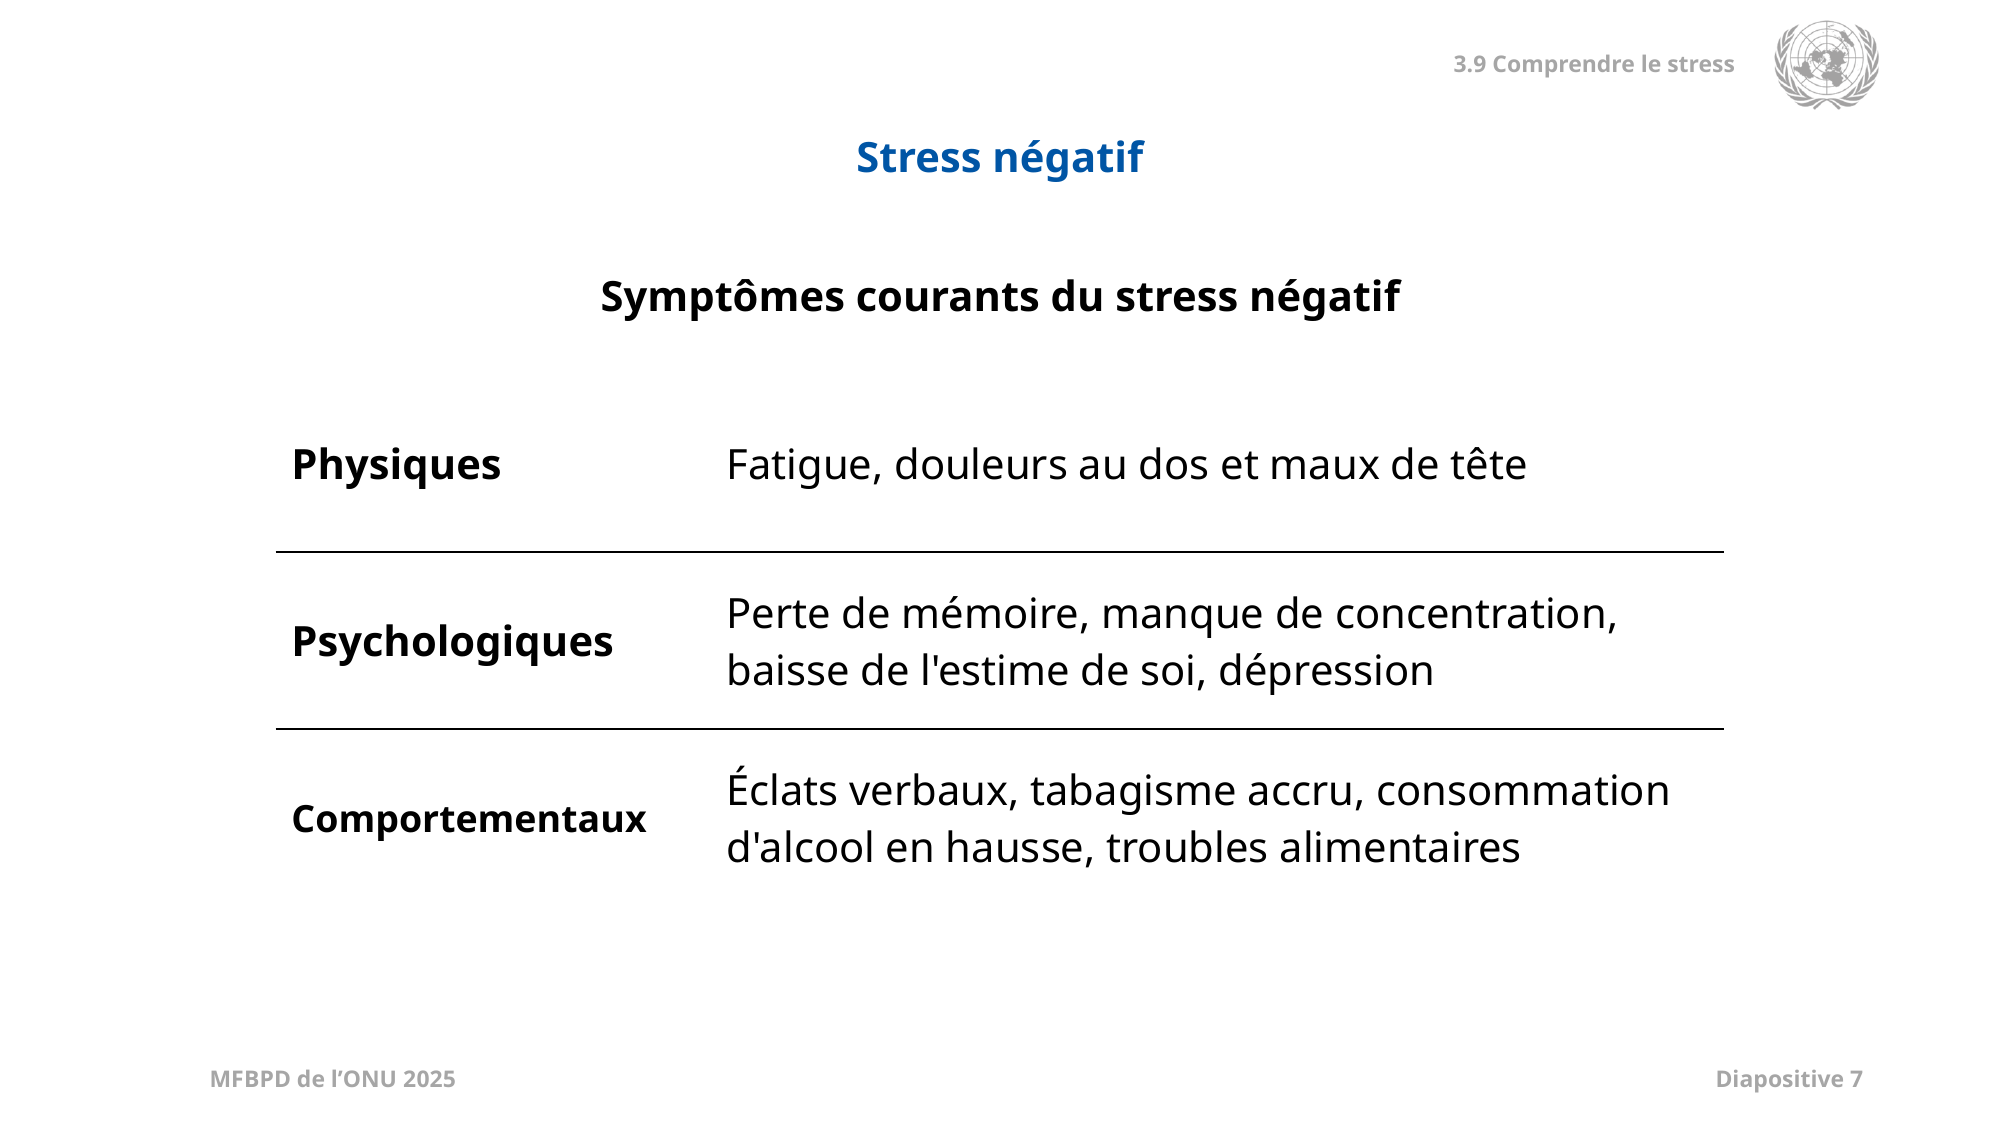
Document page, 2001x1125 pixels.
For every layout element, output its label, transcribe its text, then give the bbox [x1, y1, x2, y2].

table_header Physiques [277, 376, 711, 551]
table_cell Perte de mémoire, manque de concentration, baisse de l'estime de soi, dépression [712, 553, 1722, 728]
table_cell Psychologiques [277, 553, 711, 728]
table_cell Comportementaux [277, 730, 711, 905]
text_box Symptômes courants du stress négatif [262, 262, 1739, 328]
table_header Fatigue, douleurs au dos et maux de tête [712, 376, 1722, 551]
table_cell Éclats verbaux, tabagisme accru, consommation d'alcool en hausse, troubles alimentaires [712, 730, 1722, 905]
text_box Stress négatif [204, 122, 1796, 188]
